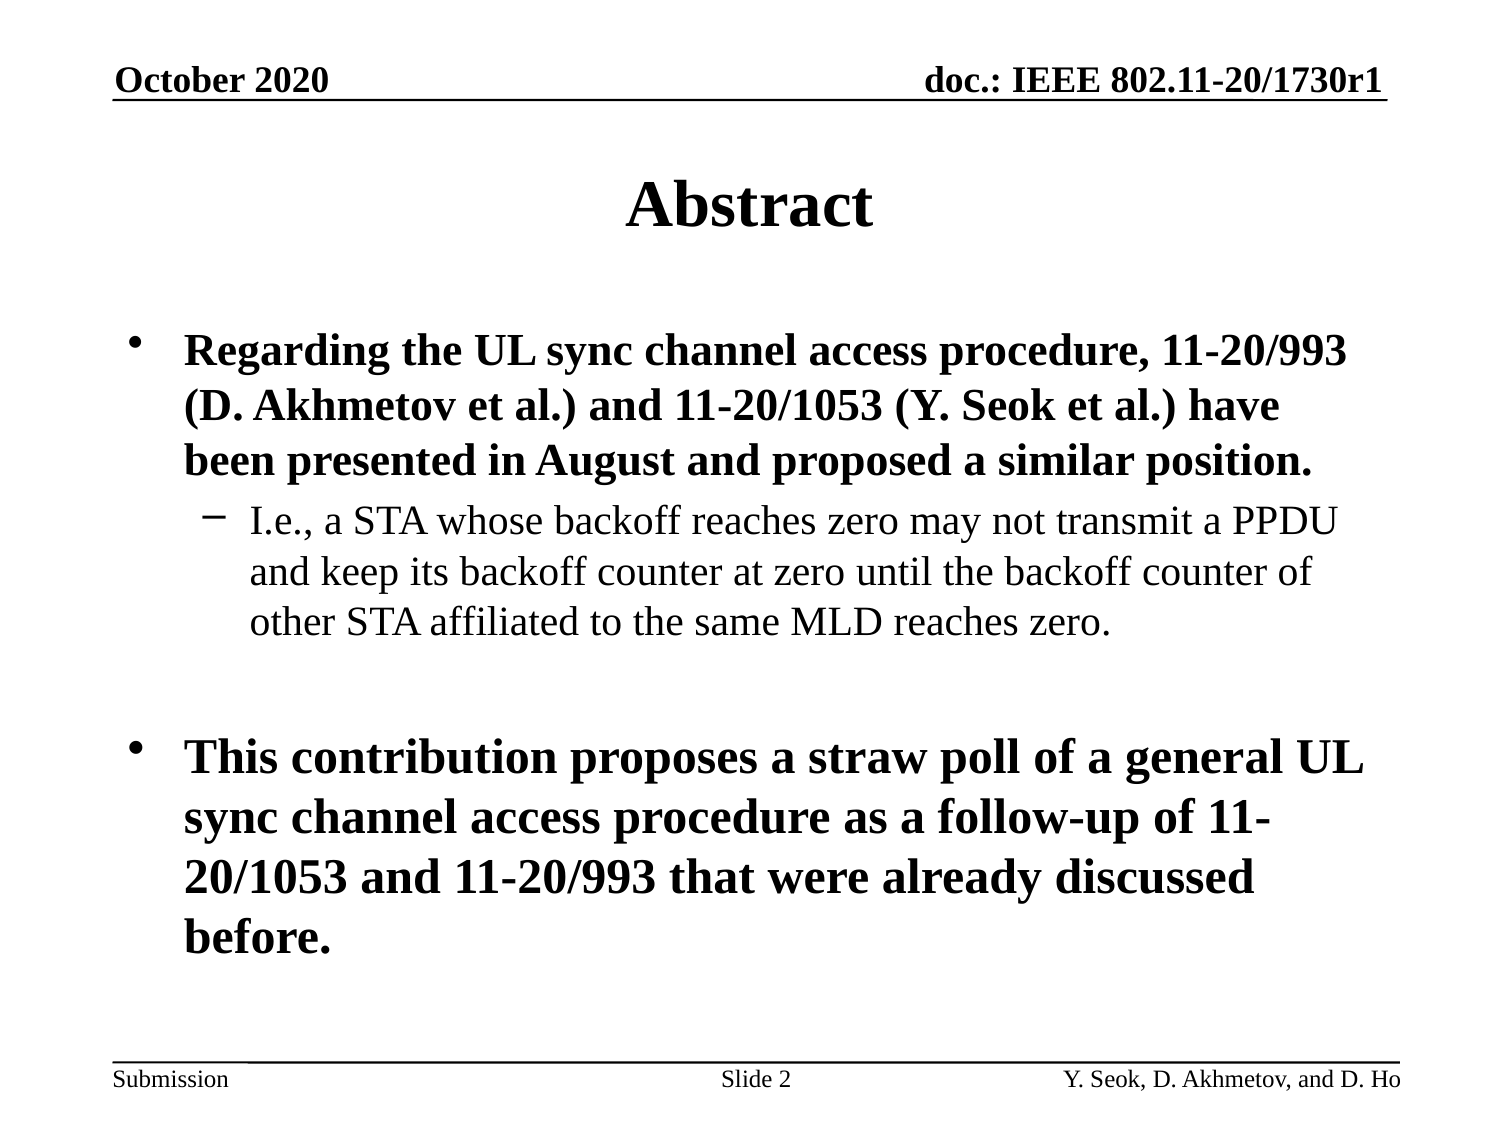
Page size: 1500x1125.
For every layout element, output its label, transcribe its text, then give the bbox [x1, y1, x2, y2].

slide_number Slide 2 [712, 1061, 800, 1093]
footer Y. Seok, D. Akhmetov, and D. Ho [1059, 1061, 1402, 1093]
title Abstract [112, 112, 1388, 288]
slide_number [114, 54, 332, 101]
list Regarding the UL sync channel access procedure, 11-20/993 (D. Akhmetov et al.) and 11-20/1053 (Y. Seok et al.) have been presented in August and proposed a similar position. I.e., a STA whose backoff reaches zero may not transmit a PPDU and keep its backoff counter at zero until the backoff counter of other STA affiliated to the same MLD reaches zero. This contribution proposes a straw poll of a general UL sync channel access procedure as a follow-up of 11-20/1053 and 11-20/993 that were already discussed before. [112, 312, 1388, 988]
